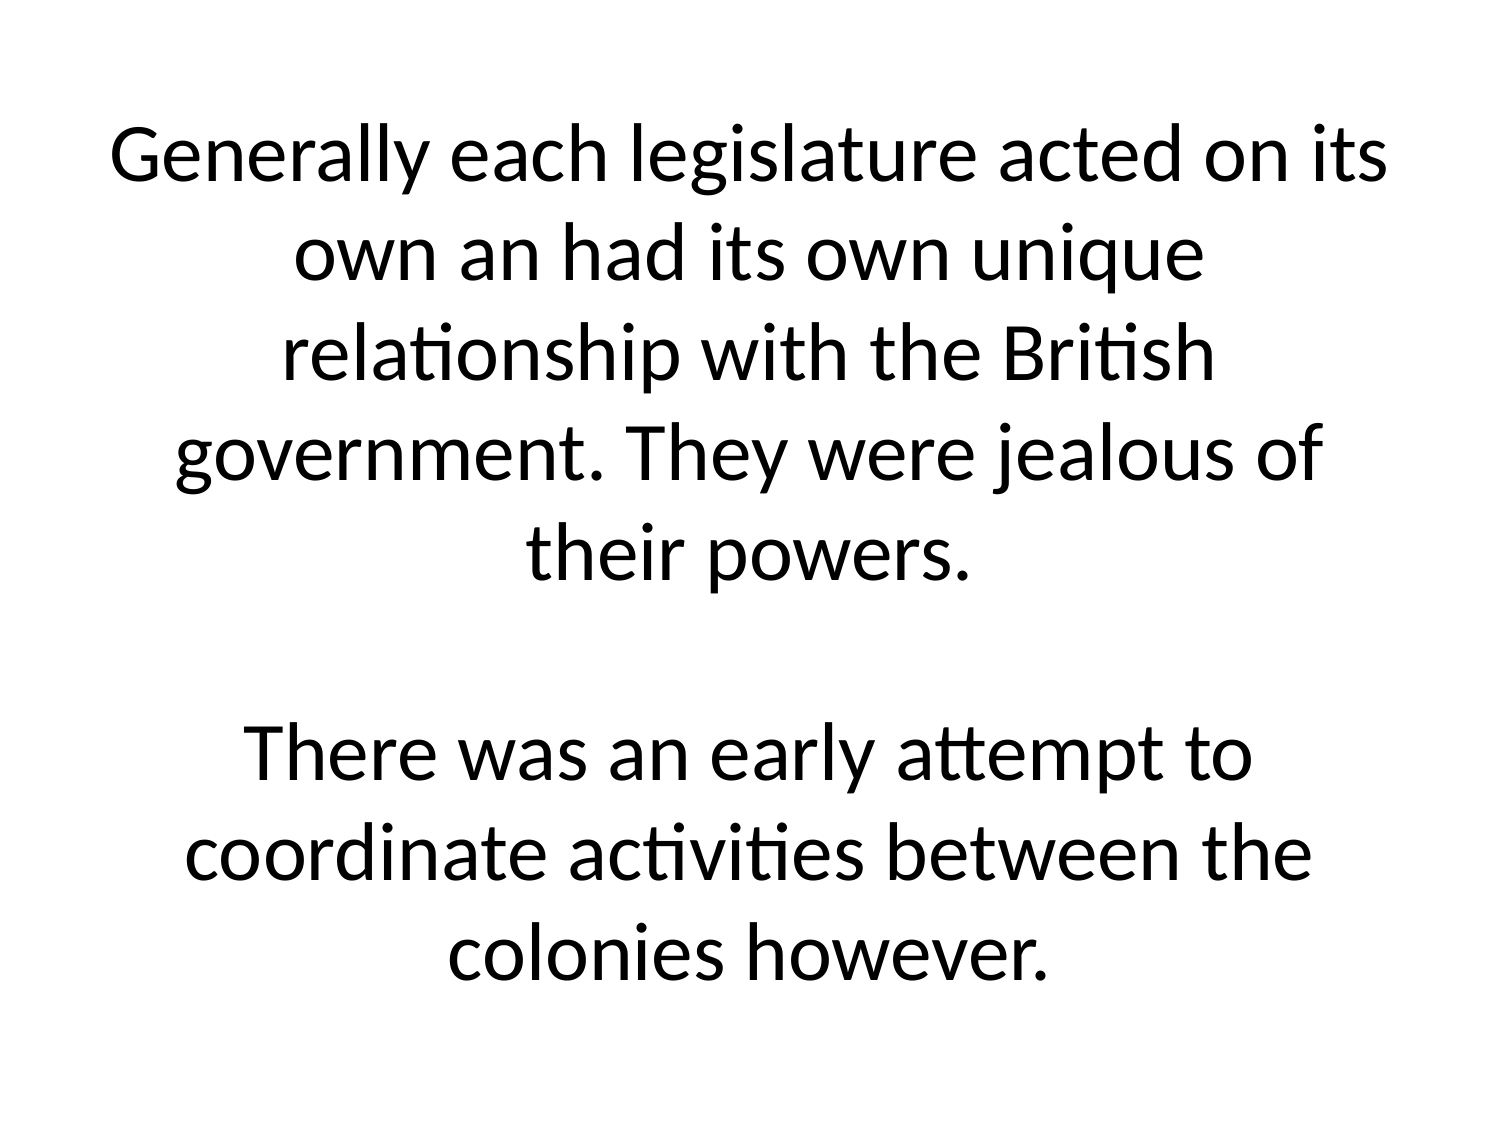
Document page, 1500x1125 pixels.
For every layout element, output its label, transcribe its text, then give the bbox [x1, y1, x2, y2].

title Generally each legislature acted on its own an had its own unique relationship with the British government. They were jealous of their powers. There was an early attempt to coordinate activities between the colonies however. [74, 44, 1426, 1051]
